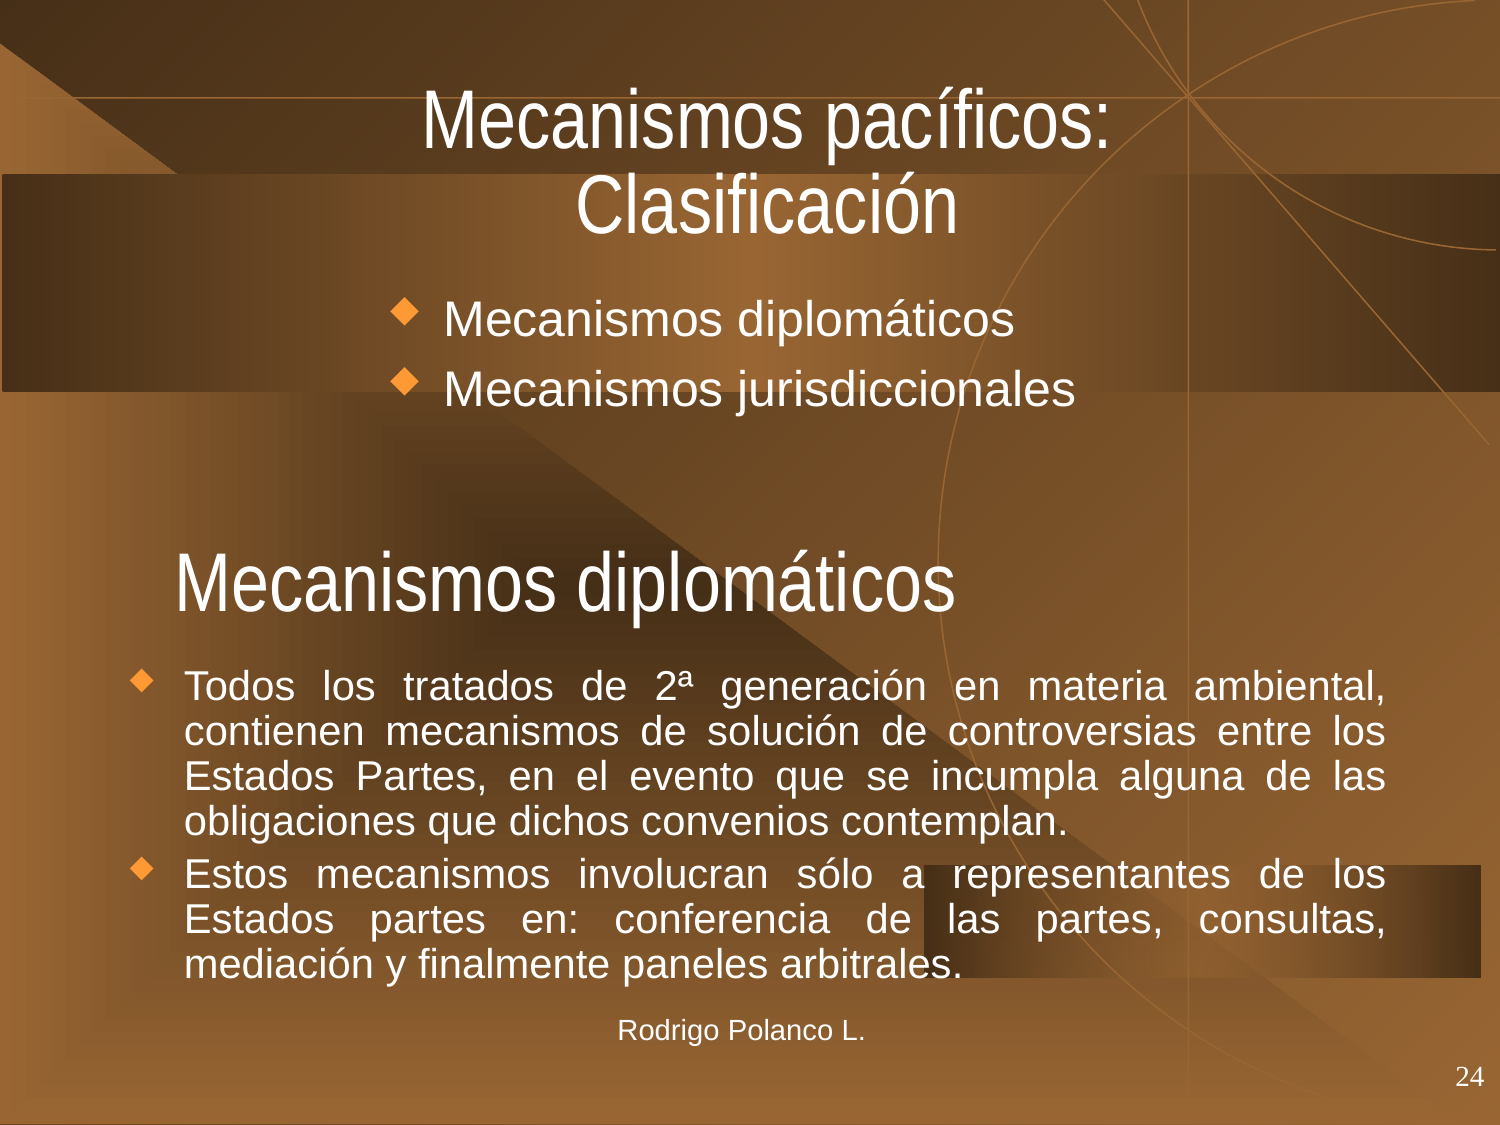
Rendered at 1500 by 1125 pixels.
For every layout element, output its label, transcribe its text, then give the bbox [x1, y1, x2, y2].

text_box Mecanismos diplomáticos Mecanismos jurisdiccionales [372, 278, 1184, 431]
title Mecanismos diplomáticos [159, 432, 1500, 637]
footer Rodrigo Polanco L. [421, 1031, 1063, 1083]
slide_number 24 [1187, 1049, 1500, 1125]
text_box Mecanismos pacíficos: Clasificación [76, 54, 1459, 259]
list Todos los tratados de 2ª generación en materia ambiental, contienen mecanismos de solución de controversias entre los Estados Partes, en el evento que se incumpla alguna de las obligaciones que dichos convenios contemplan. Estos mecanismos involucran sólo a representantes de los Estados partes en: conferencia de las partes, consultas, mediación y finalmente paneles arbitrales. [111, 656, 1403, 1031]
